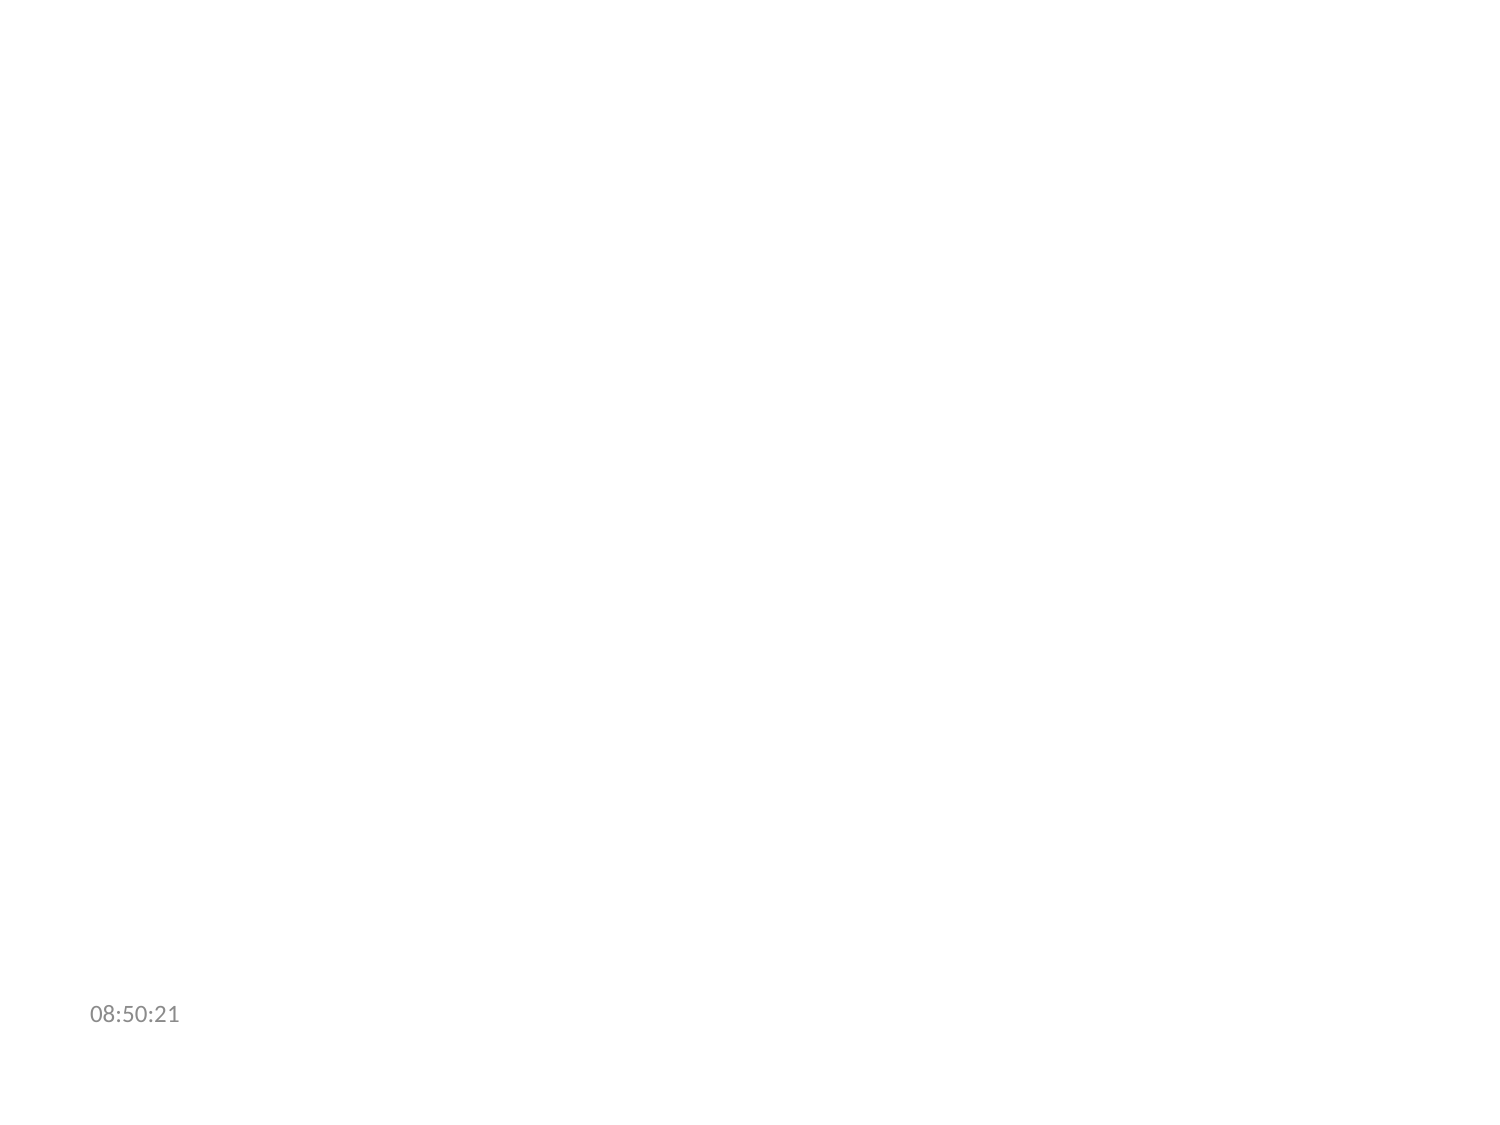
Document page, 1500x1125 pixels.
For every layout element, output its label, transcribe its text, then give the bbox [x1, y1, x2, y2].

text_box 15:35:09 [75, 982, 425, 1043]
